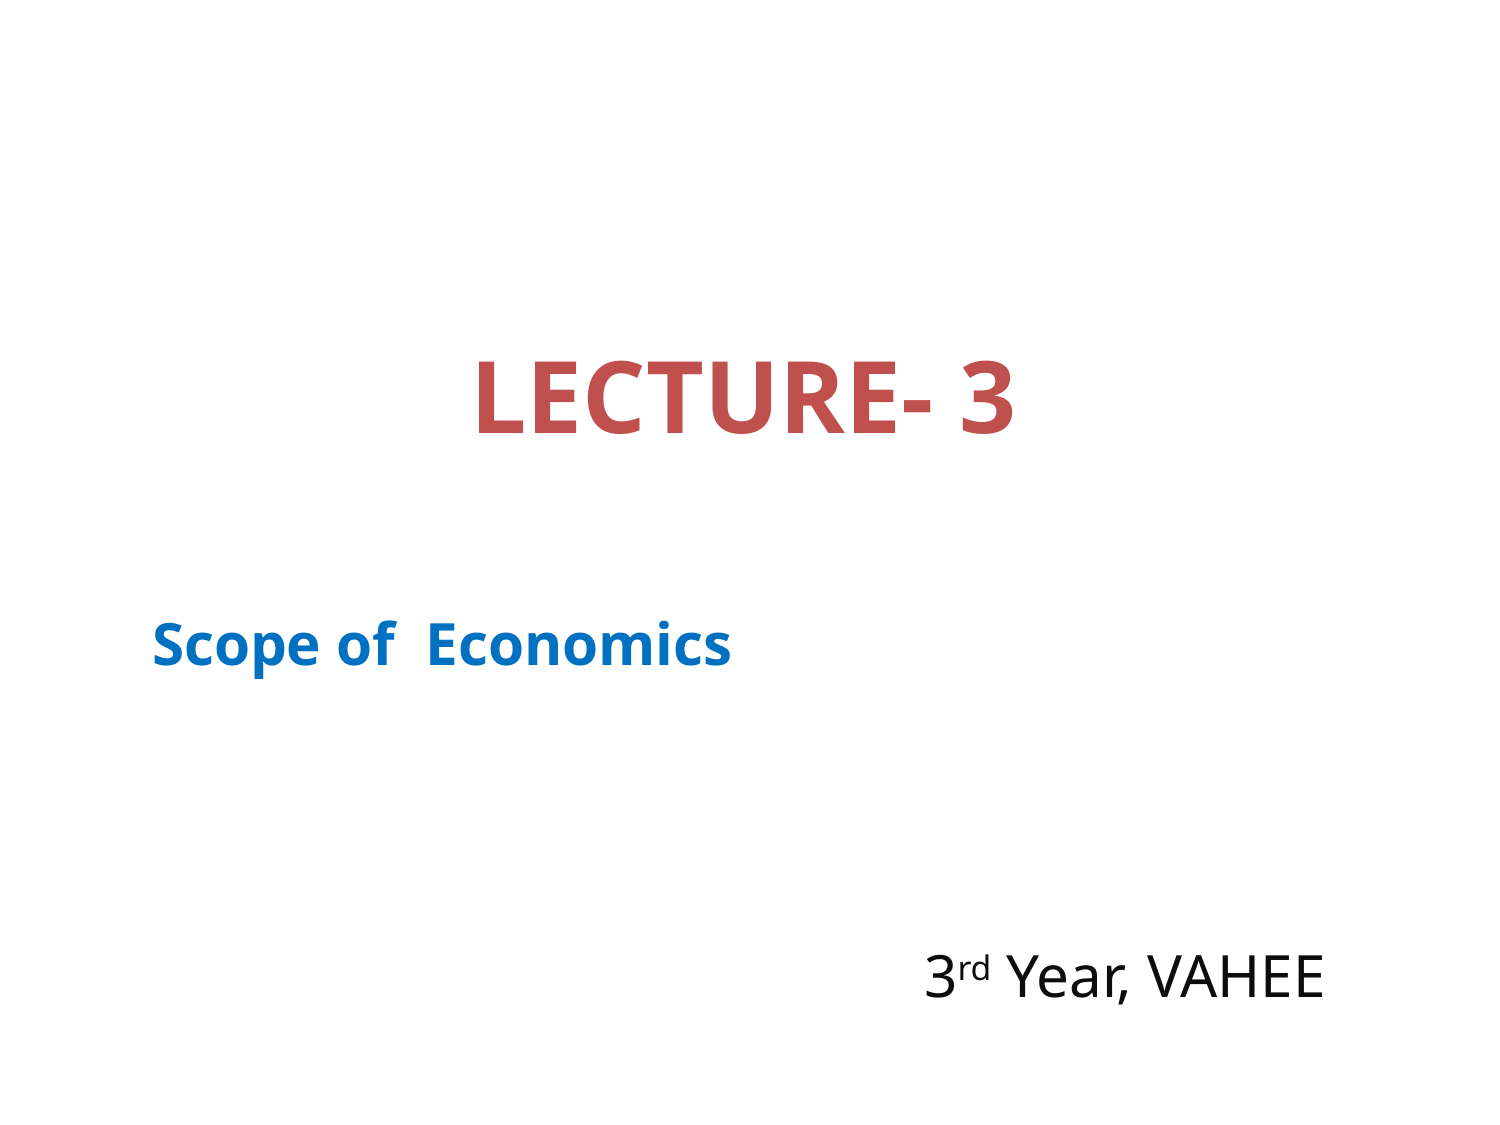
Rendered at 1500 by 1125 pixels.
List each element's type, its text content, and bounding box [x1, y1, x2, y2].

text_box Scope of Economics [137, 600, 1376, 730]
subtitle 3rd Year, VAHEE [699, 849, 1500, 1038]
title LECTURE- 3 [50, 174, 1438, 613]
